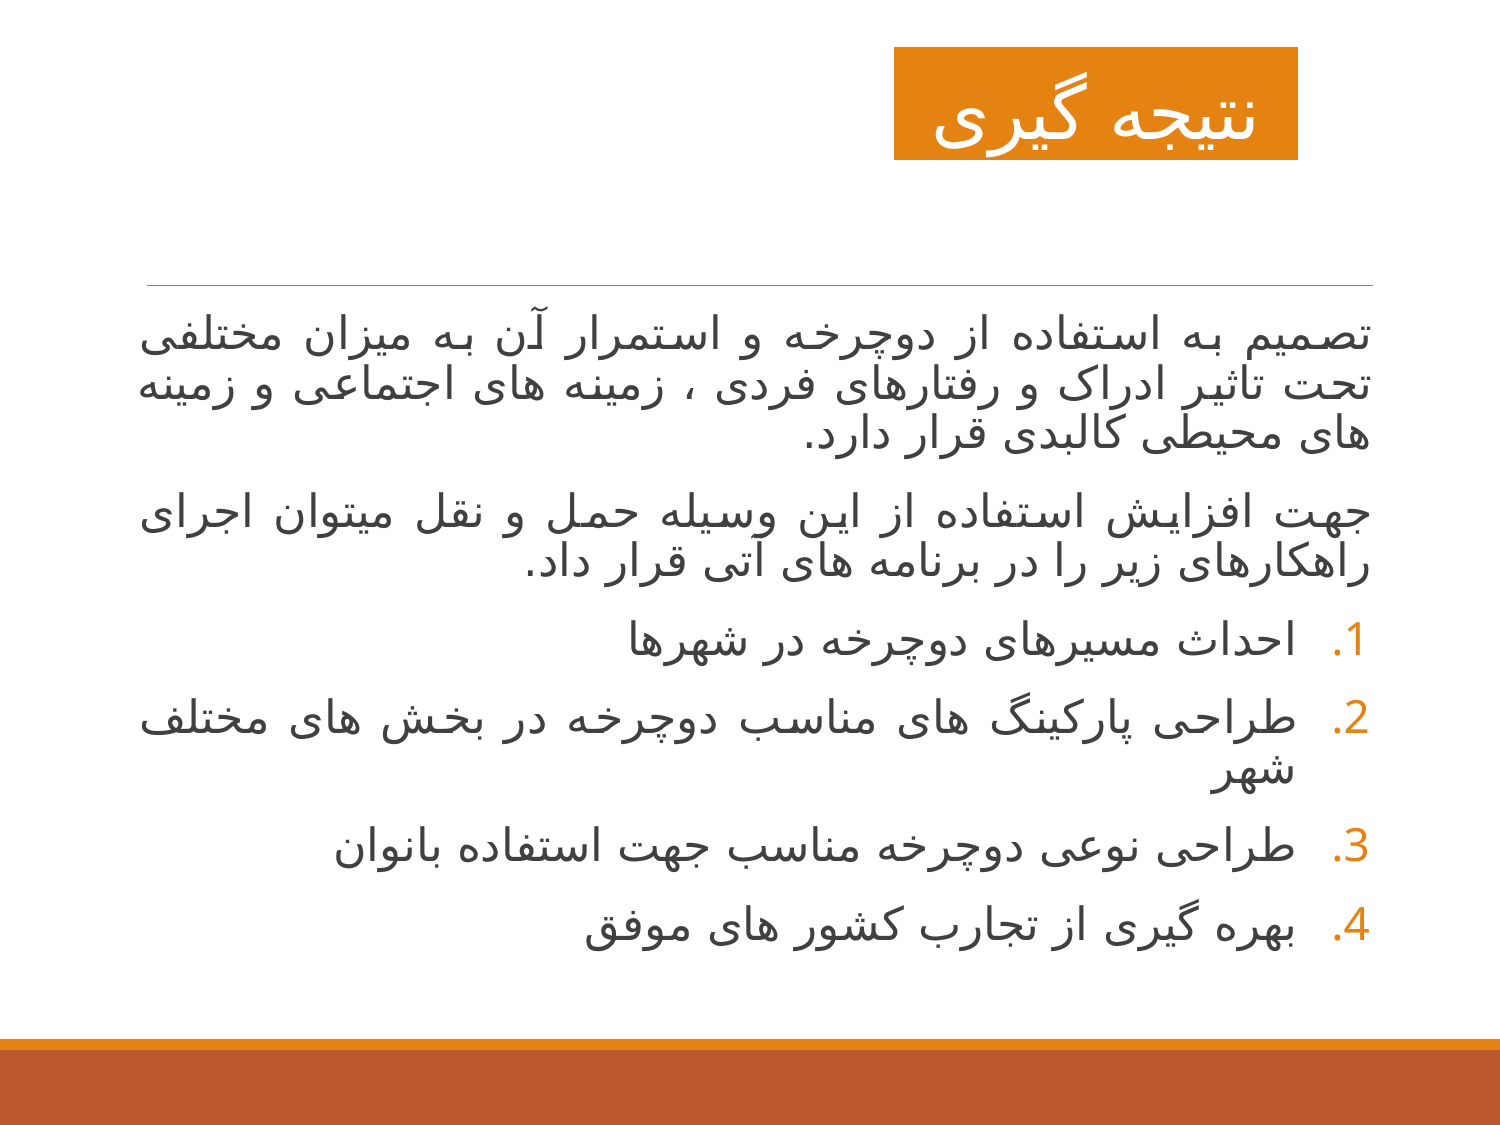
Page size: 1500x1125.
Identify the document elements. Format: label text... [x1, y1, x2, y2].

title نتیجه گیری [890, 43, 1302, 165]
list تصمیم به استفاده از دوچرخه و استمرار آن به میزان مختلفی تحت تاثیر ادراک و رفتارهای فردی ، زمینه های اجتماعی و زمینه های محیطی کالبدی قرار دارد. جهت افزایش استفاده از این وسیله حمل و نقل میتوان اجرای راهکارهای زیر را در برنامه های آتی قرار داد. احداث مسیرهای دوچرخه در شهرها طراحی پارکینگ های مناسب دوچرخه در بخش های مختلف شهر طراحی نوعی دوچرخه مناسب جهت استفاده بانوان بهره گیری از تجارب کشور های موفق [135, 302, 1373, 963]
